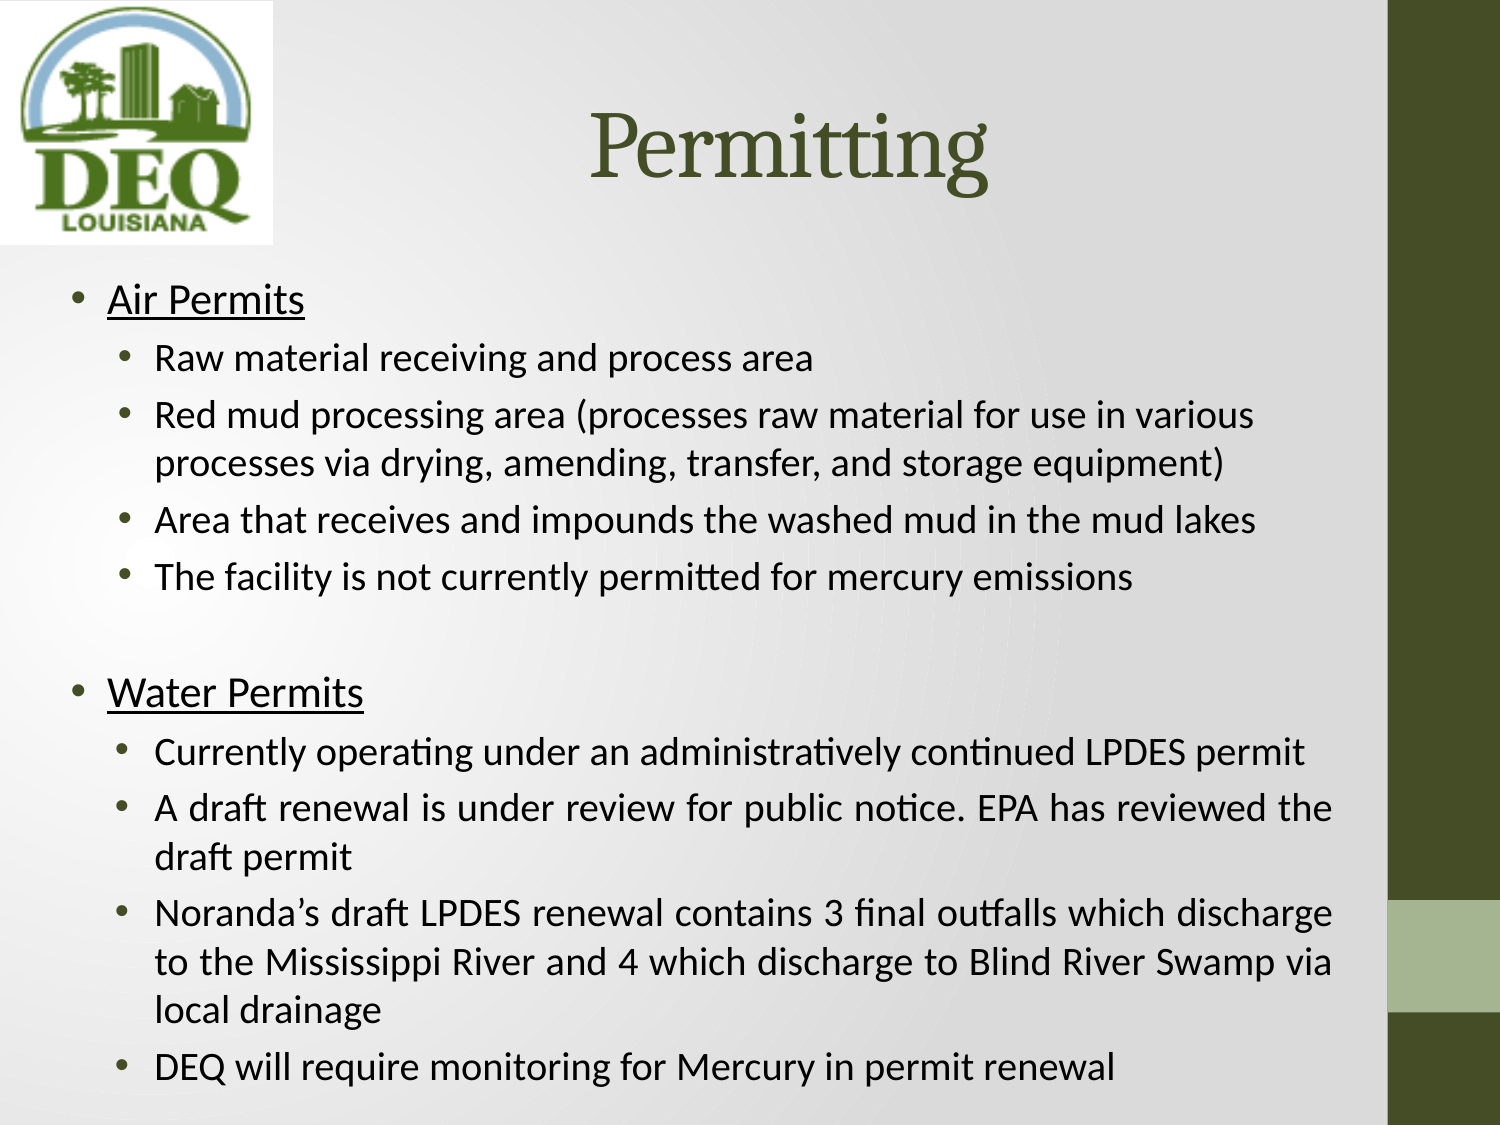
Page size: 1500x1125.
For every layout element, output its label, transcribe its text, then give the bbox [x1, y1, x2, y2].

list Air Permits Raw material receiving and process area Red mud processing area (processes raw material for use in various processes via drying, amending, transfer, and storage equipment) Area that receives and impounds the washed mud in the mud lakes The facility is not currently permitted for mercury emissions Water Permits Currently operating under an administratively continued LPDES permit A draft renewal is under review for public notice. EPA has reviewed the draft permit Noranda’s draft LPDES renewal contains 3 final outfalls which discharge to the Mississippi River and 4 which discharge to Blind River Swamp via local drainage DEQ will require monitoring for Mercury in permit renewal [37, 262, 1350, 1113]
title Permitting [285, 45, 1325, 233]
picture [0, 1, 274, 245]
